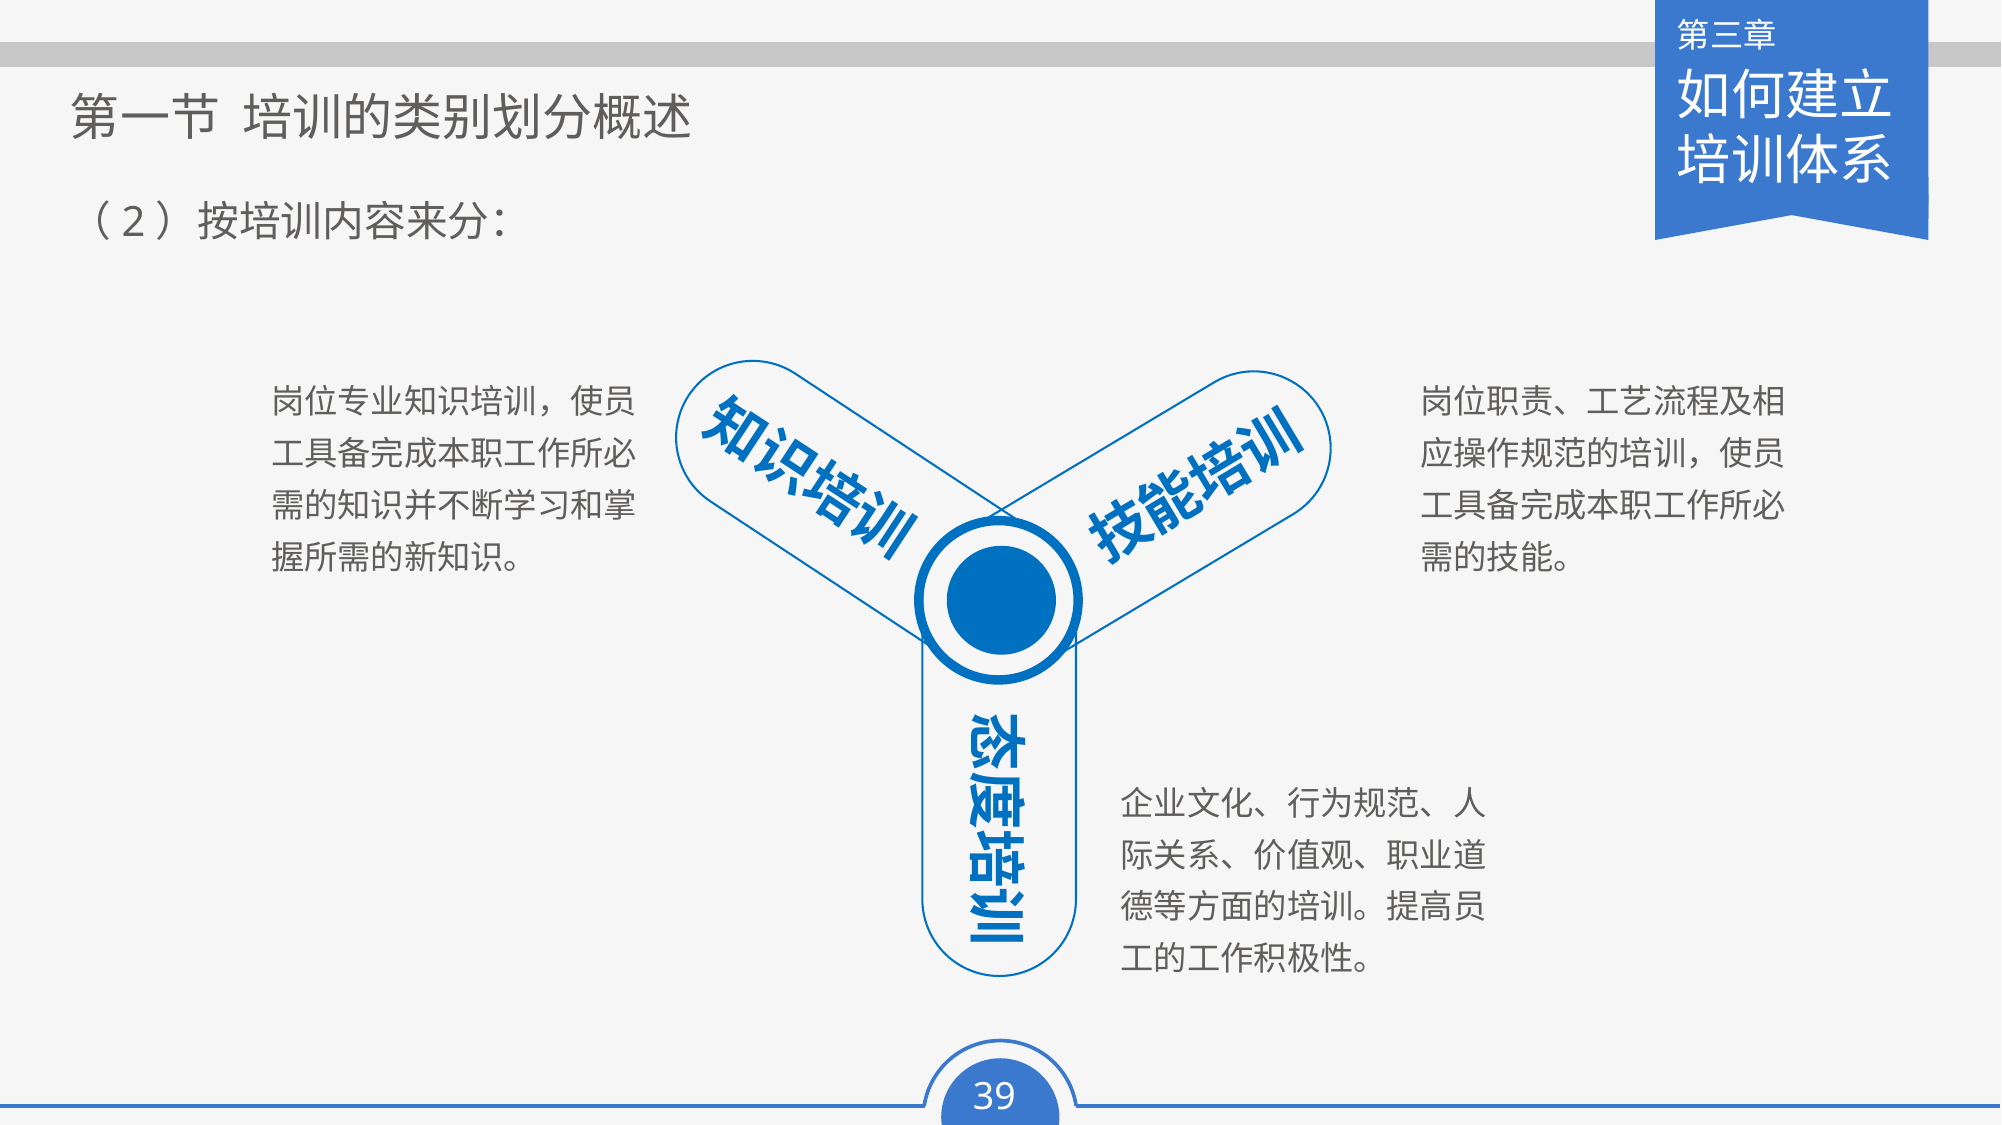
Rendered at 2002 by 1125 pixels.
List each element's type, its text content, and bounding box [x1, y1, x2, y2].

text_box 知识培训 [676, 360, 1013, 635]
text_box 态度培训 [922, 689, 1076, 977]
text_box 企业文化、行为规范、人际关系、价值观、职业道德等方面的培训。提高员工的工作积极性。 [1105, 762, 1509, 985]
text_box 岗位职责、工艺流程及相应操作规范的培训，使员工具备完成本职工作所必需的技能。 [1405, 360, 1804, 584]
text_box 岗位专业知识培训，使员工具备完成本职工作所必需的知识并不断学习和掌握所需的新知识。 [256, 360, 655, 584]
text_box （2）按培训内容来分： [55, 172, 670, 253]
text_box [918, 520, 1079, 681]
text_box 第一节 培训的类别划分概述 [55, 78, 871, 153]
text_box 技能培训 [1002, 371, 1331, 641]
